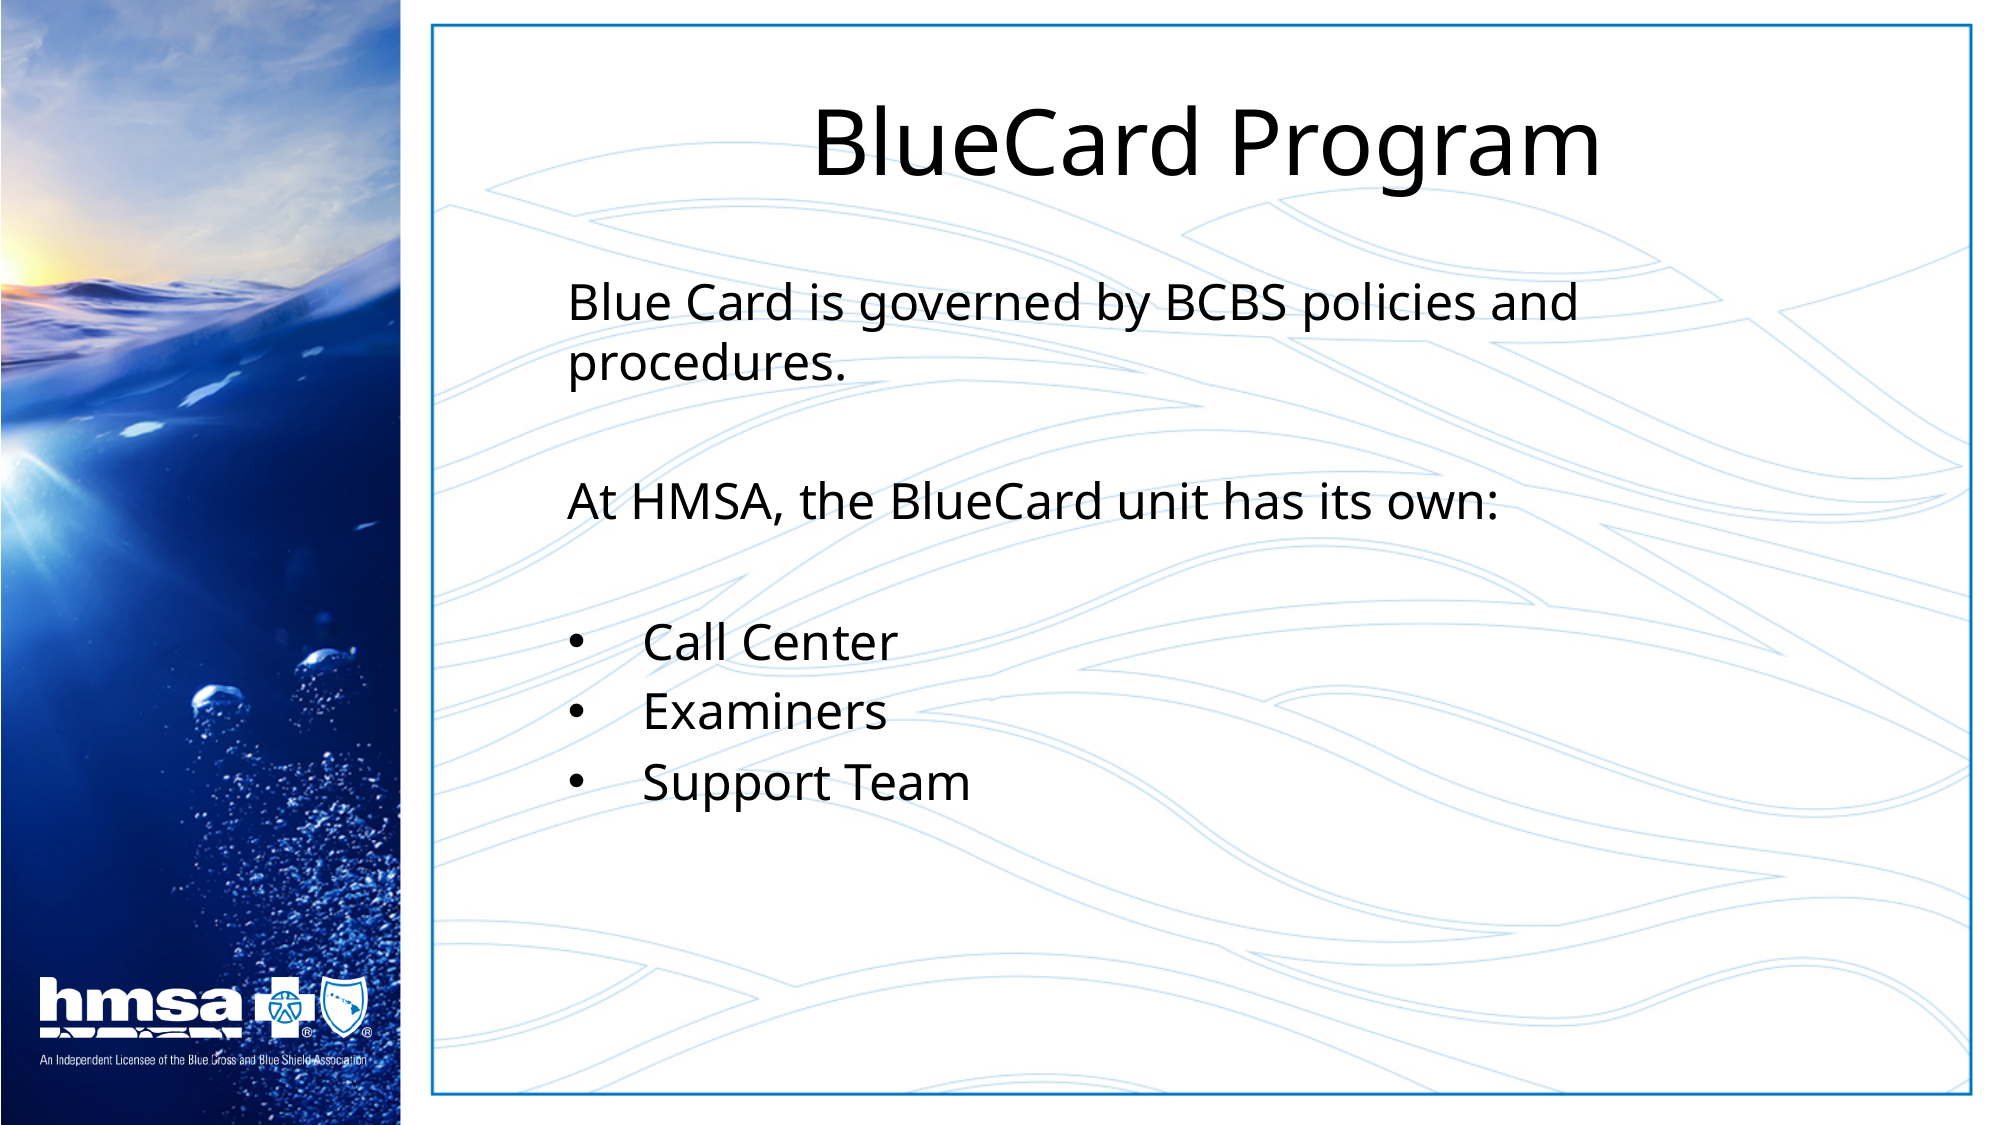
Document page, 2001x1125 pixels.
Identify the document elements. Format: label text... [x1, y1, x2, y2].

title BlueCard Program [476, 45, 1939, 233]
list Blue Card is governed by BCBS policies and procedures. At HMSA, the BlueCard unit has its own: Call Center Examiners Support Team [552, 262, 1863, 1005]
picture [1, 0, 1999, 1125]
